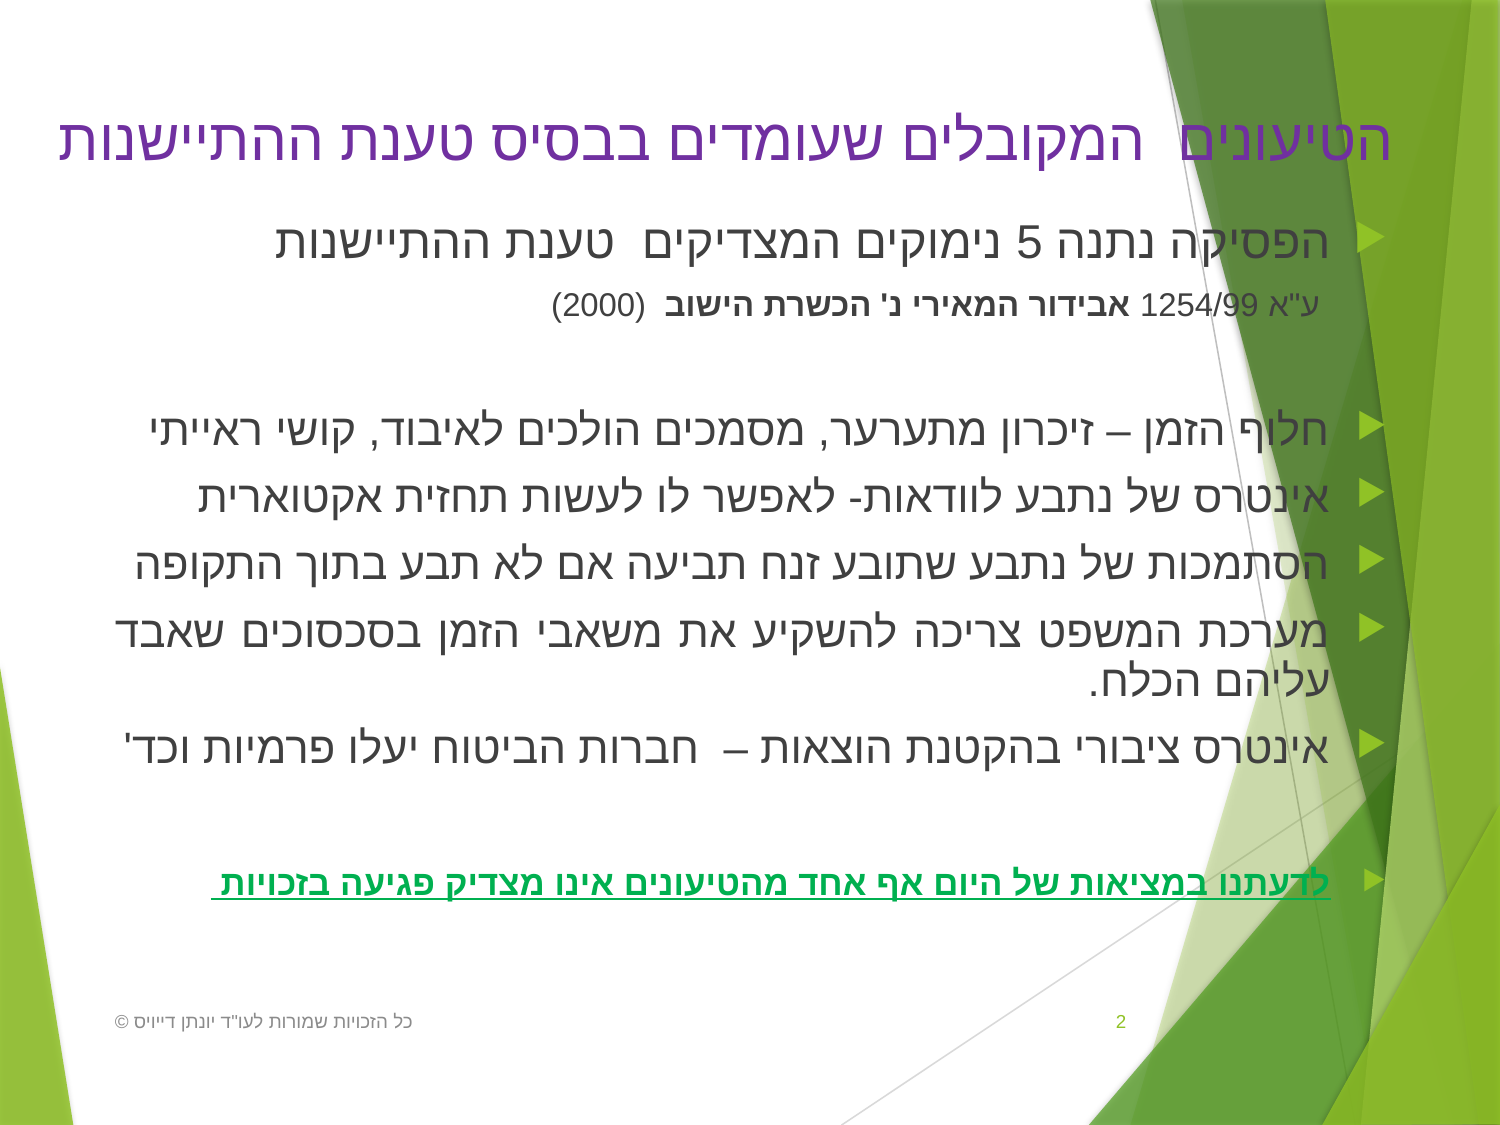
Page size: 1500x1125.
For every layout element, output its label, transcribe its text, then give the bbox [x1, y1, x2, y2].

footer כל הזכויות שמורות לעו"ד יונתן דייויס © [99, 991, 859, 1051]
list הפסיקה נתנה 5 נימוקים המצדיקים טענת ההתיישנות ע"א 1254/99 אבידור המאירי נ' הכשרת הישוב (2000) חלוף הזמן – זיכרון מתערער, מסמכים הולכים לאיבוד, קושי ראייתי אינטרס של נתבע לוודאות- לאפשר לו לעשות תחזית אקטוארית הסתמכות של נתבע שתובע זנח תביעה אם לא תבע בתוך התקופה מערכת המשפט צריכה להשקיע את משאבי הזמן בסכסוכים שאבד עליהם הכלח. אינטרס ציבורי בהקטנת הוצאות – חברות הביטוח יעלו פרמיות וכד' לדעתנו במציאות של היום אף אחד מהטיעונים אינו מצדיק פגיעה בזכויות [99, 208, 1400, 1047]
title הטיעונים המקובלים שעומדים בבסיס טענת ההתיישנות [17, 99, 1436, 209]
slide_number 2 [1057, 991, 1142, 1051]
